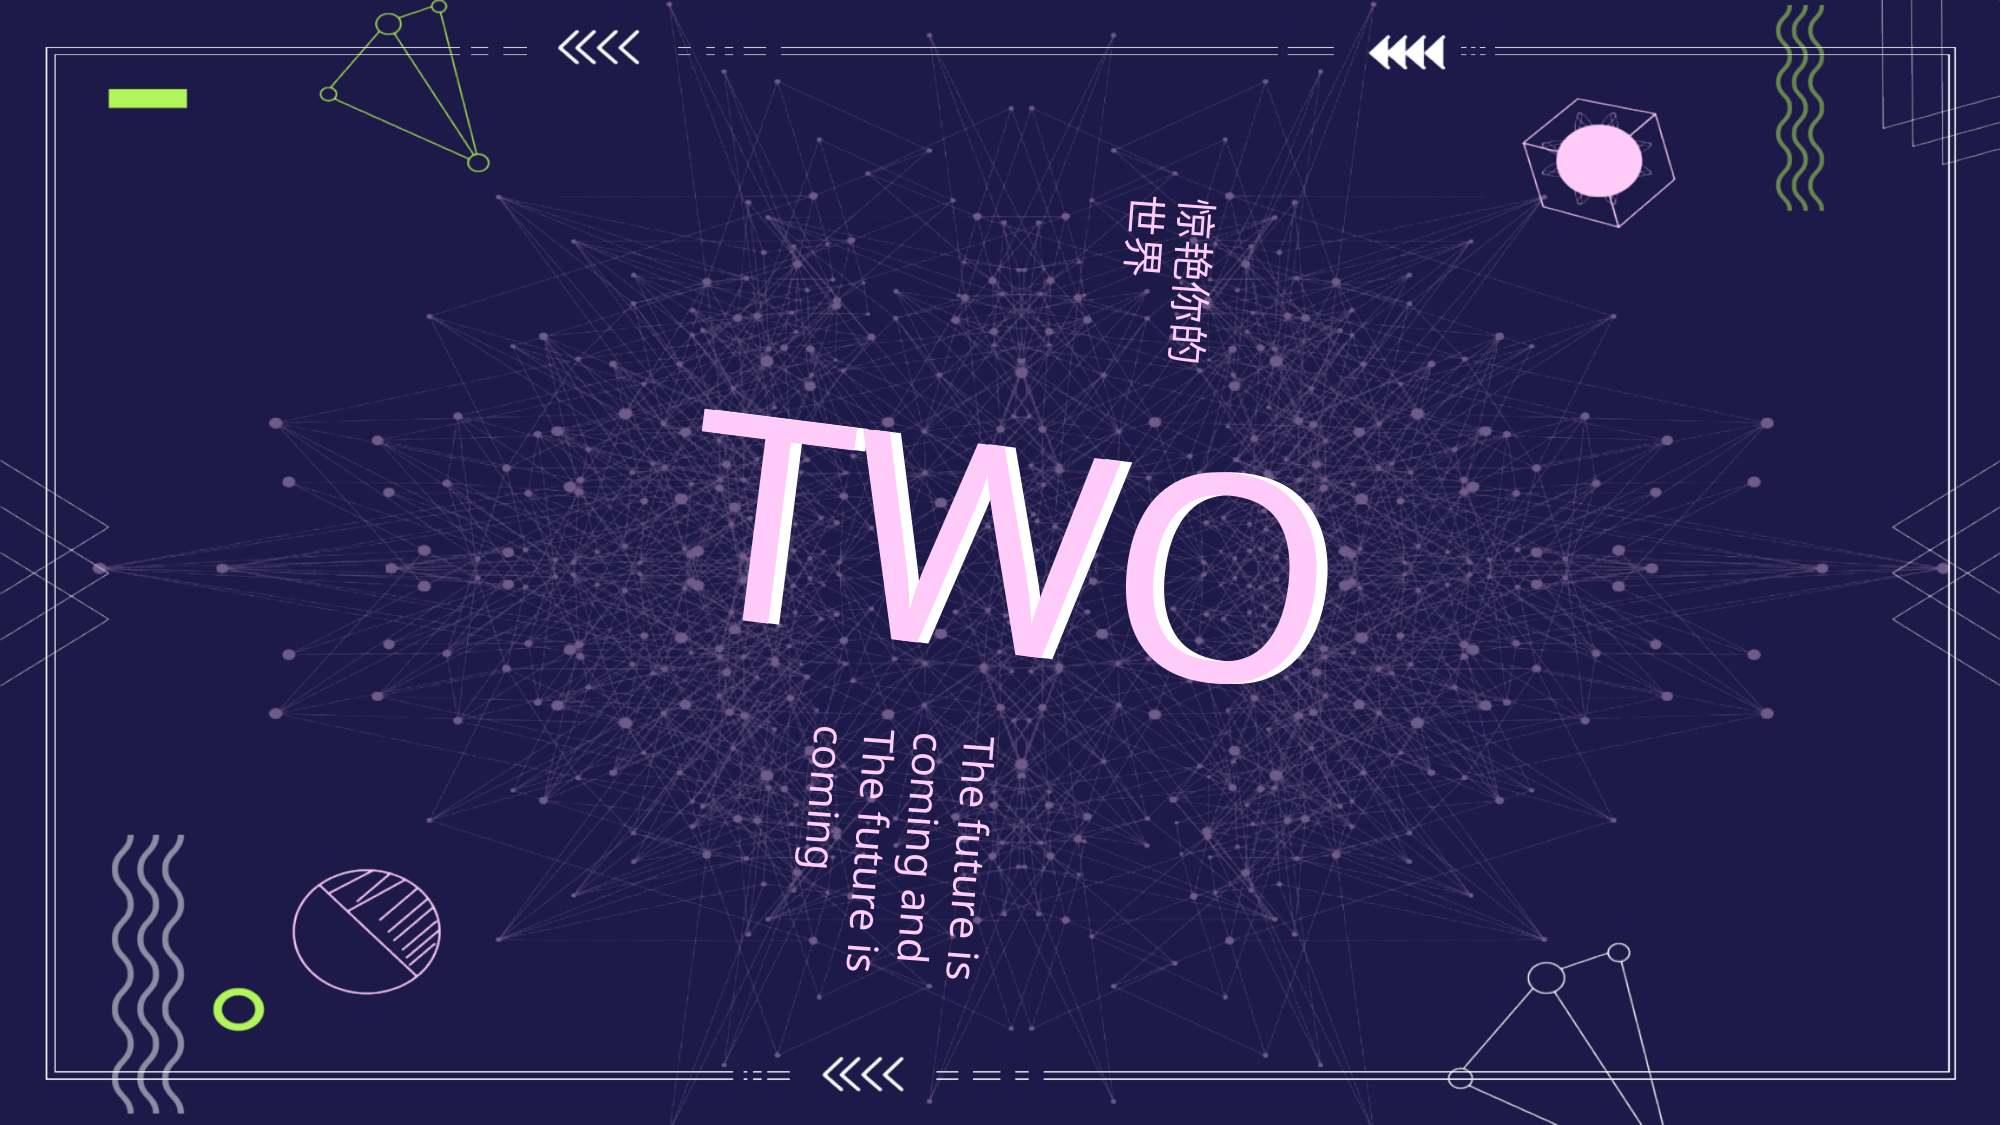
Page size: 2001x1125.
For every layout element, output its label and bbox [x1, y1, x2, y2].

text_box [673, 364, 1438, 729]
picture [2, 0, 2000, 1125]
